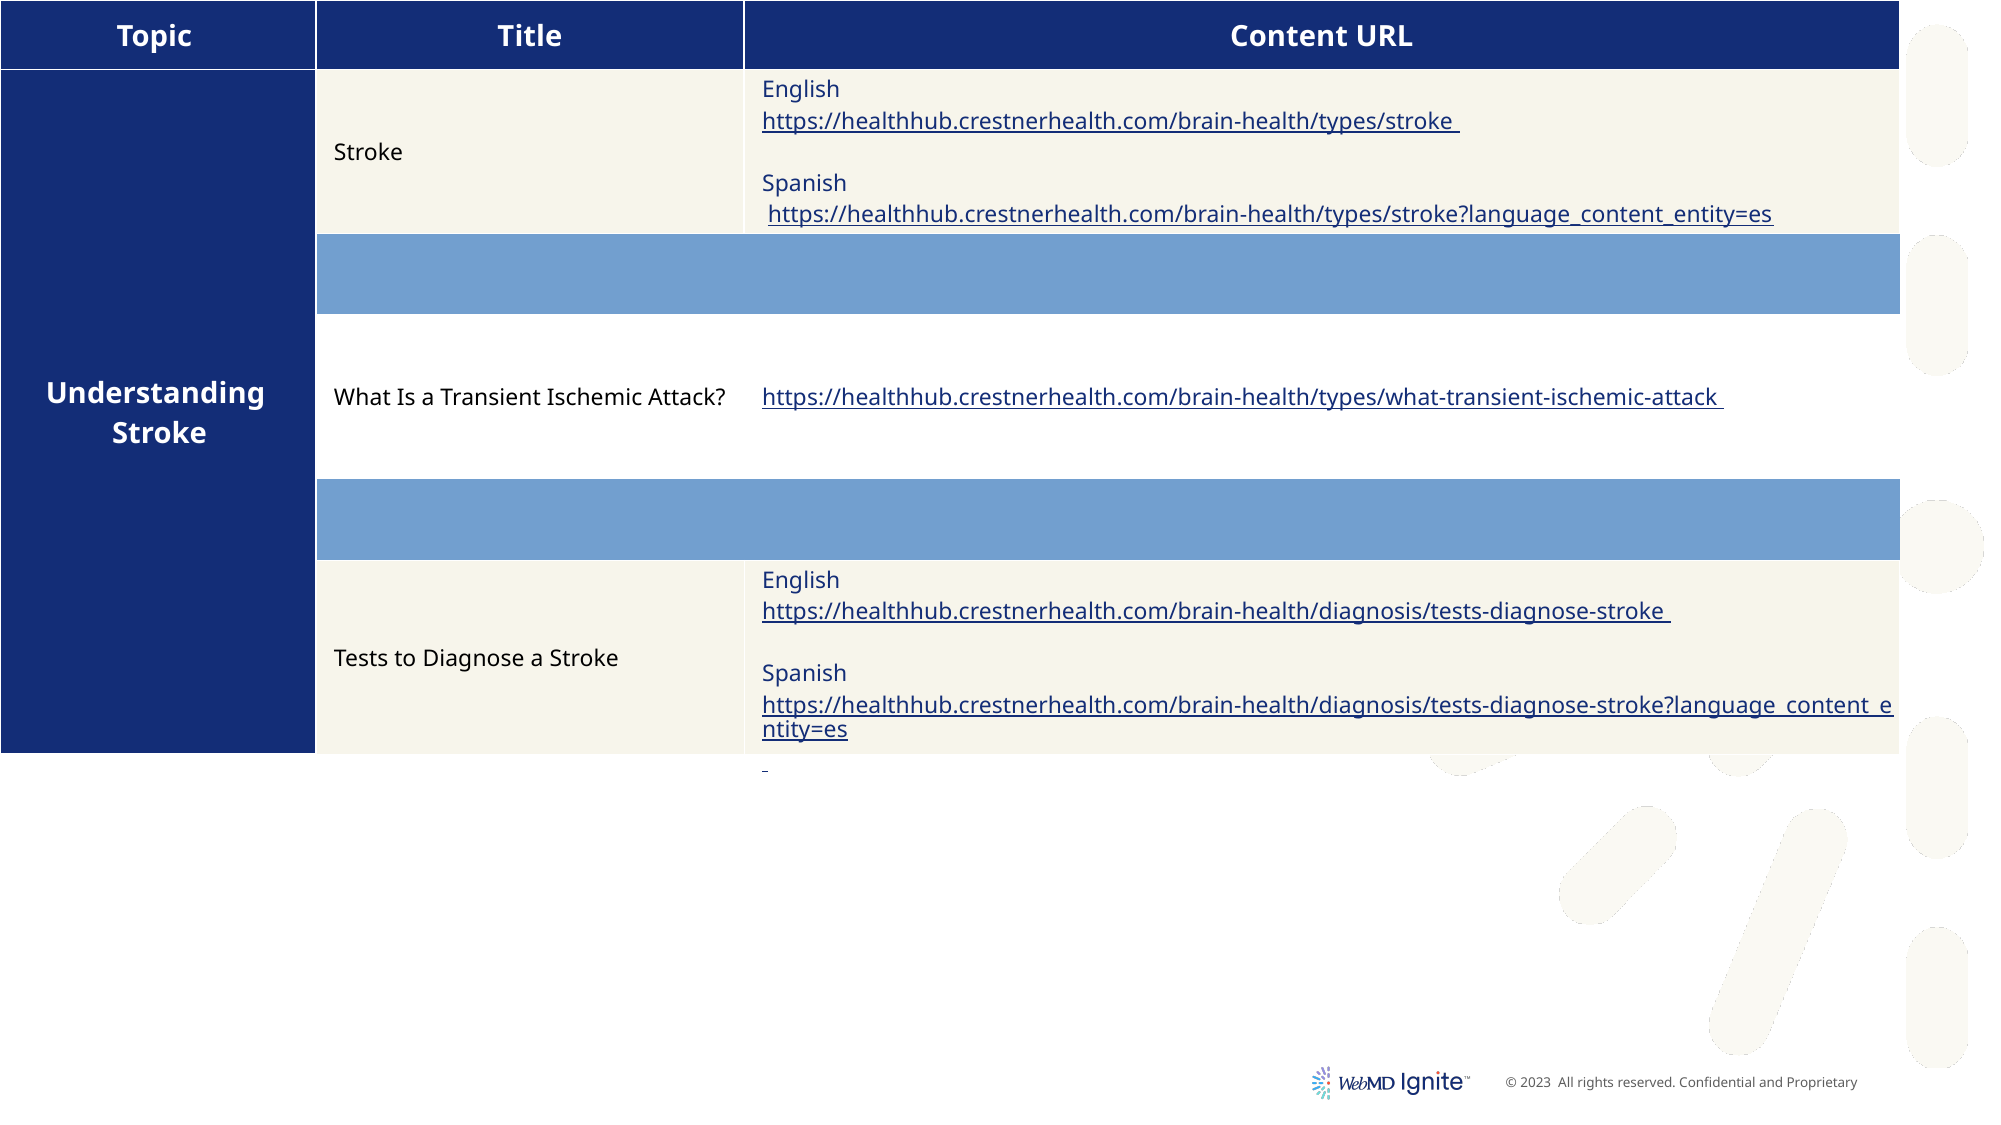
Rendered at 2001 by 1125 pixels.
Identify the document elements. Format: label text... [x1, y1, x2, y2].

table_cell What Is a Transient Ischemic Attack? [317, 316, 743, 478]
table_cell Stroke [317, 70, 743, 233]
table_header Content URL [745, 1, 1899, 69]
picture [1308, 1063, 1474, 1103]
table_cell https://healthhub.crestnerhealth.com/brain-health/types/what-transient-ischemic-attack [745, 316, 1899, 478]
table_cell Understanding Stroke [1, 70, 315, 753]
table_header Topic [1, 1, 315, 69]
table_header Title [317, 1, 743, 69]
table_cell English https://healthhub.crestnerhealth.com/brain-health/types/stroke Spanish https://healthhub.crestnerhealth.com/brain-health/types/stroke?language_content_entity=es [745, 70, 1899, 233]
table_cell Tests to Diagnose a Stroke [317, 561, 744, 754]
table_cell English https://healthhub.crestnerhealth.com/brain-health/diagnosis/tests-diagnose-stroke Spanish https://healthhub.crestnerhealth.com/brain-health/diagnosis/tests-diagnose-stroke?language_content_entity=es [745, 561, 1899, 754]
